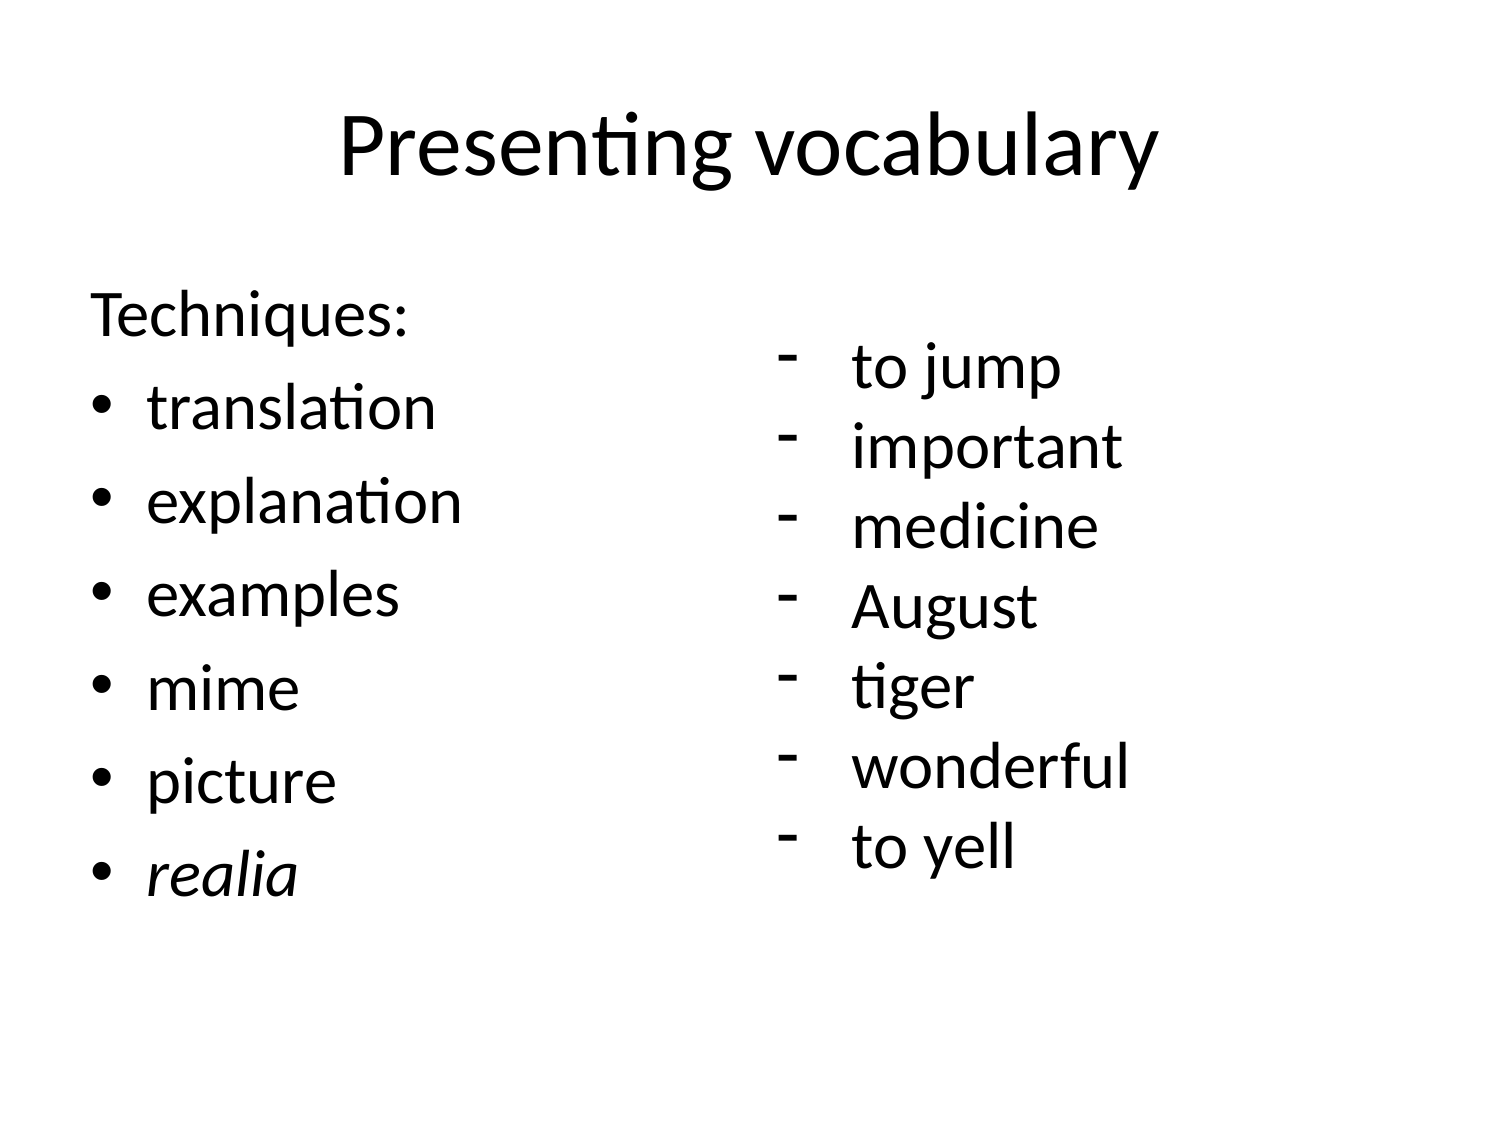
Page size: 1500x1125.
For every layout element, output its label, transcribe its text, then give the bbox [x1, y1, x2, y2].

title Presenting vocabulary [75, 45, 1425, 233]
text_box to jump important medicine August tiger wonderful to yell [761, 314, 1341, 969]
list Techniques: translation explanation examples mime picture realia [75, 262, 597, 1005]
